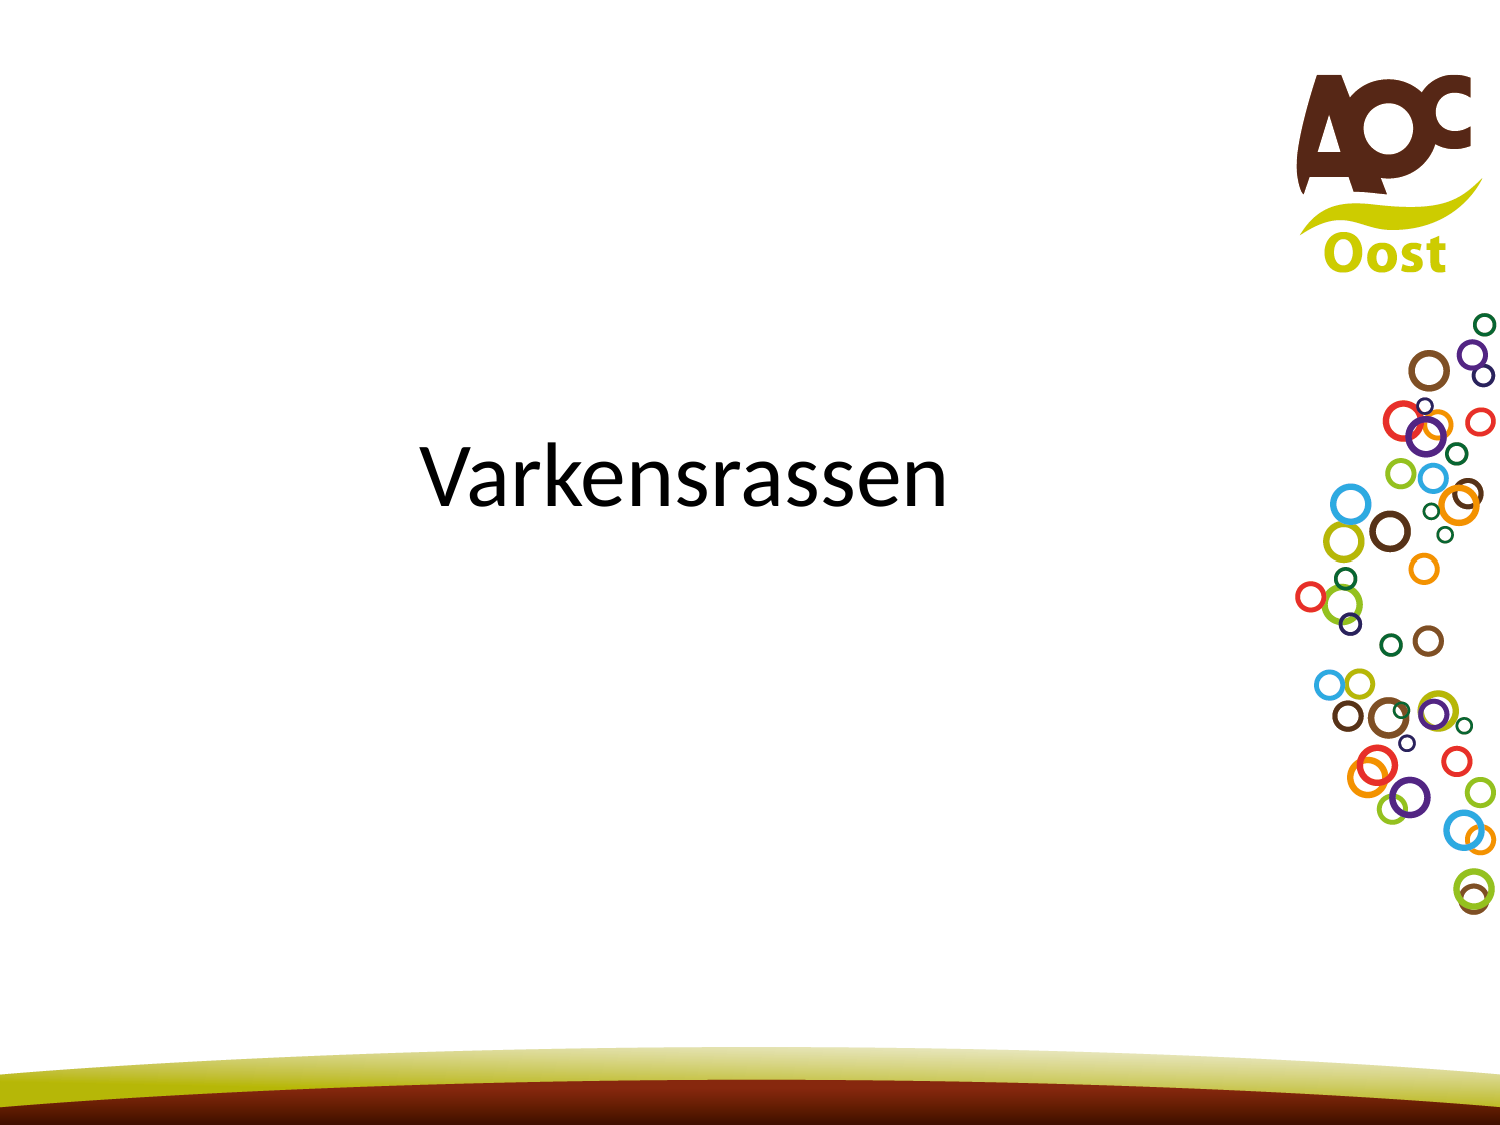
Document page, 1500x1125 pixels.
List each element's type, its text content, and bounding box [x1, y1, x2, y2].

picture [0, 0, 1500, 1125]
title Varkensrassen [112, 349, 1258, 591]
